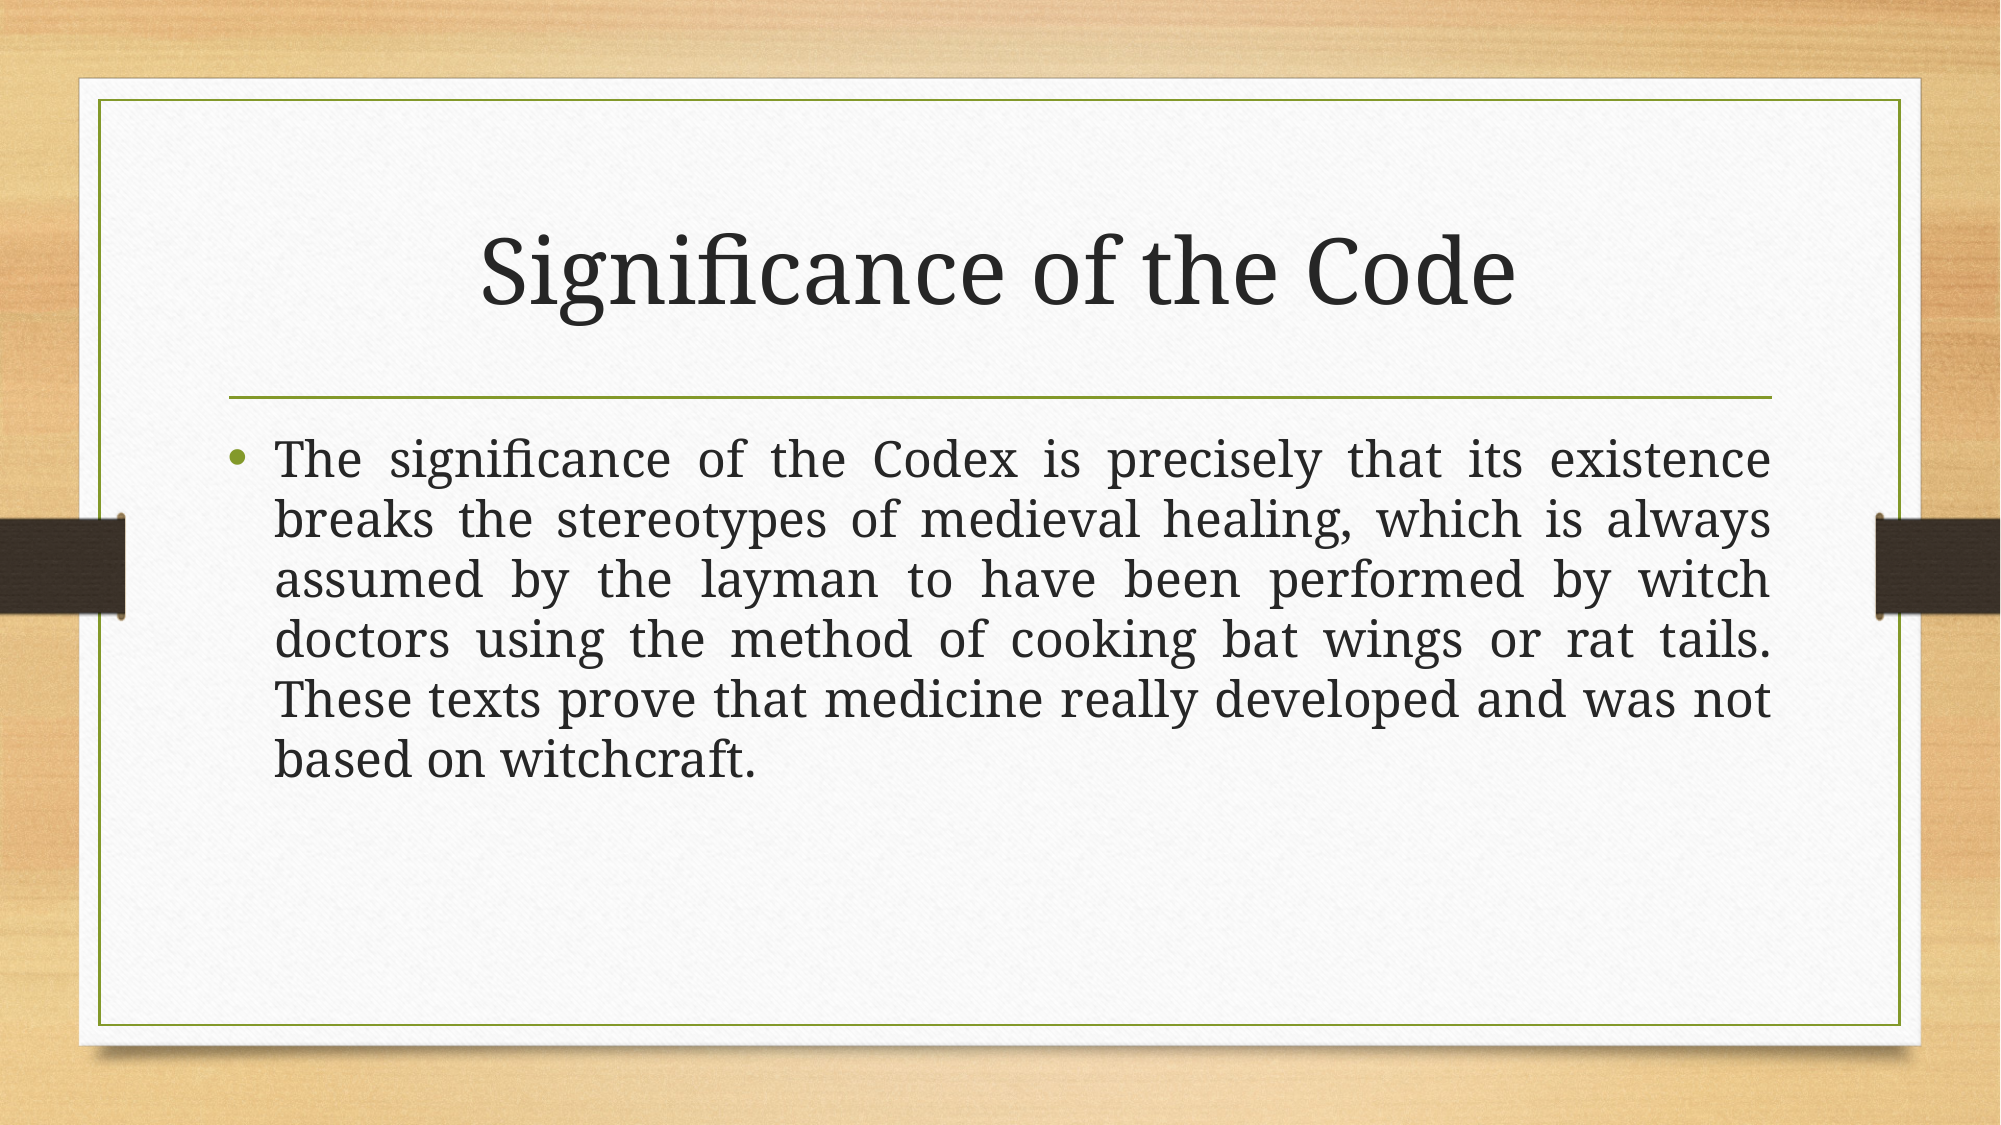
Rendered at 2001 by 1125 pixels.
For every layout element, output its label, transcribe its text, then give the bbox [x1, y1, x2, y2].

title Significance of the Code [212, 161, 1788, 375]
picture [0, 0, 2001, 1125]
list The significance of the Codex is precisely that its existence breaks the stereotypes of medieval healing, which is always assumed by the layman to have been performed by witch doctors using the method of cooking bat wings or rat tails. These texts prove that medicine really developed and was not based on witchcraft. [212, 419, 1788, 964]
